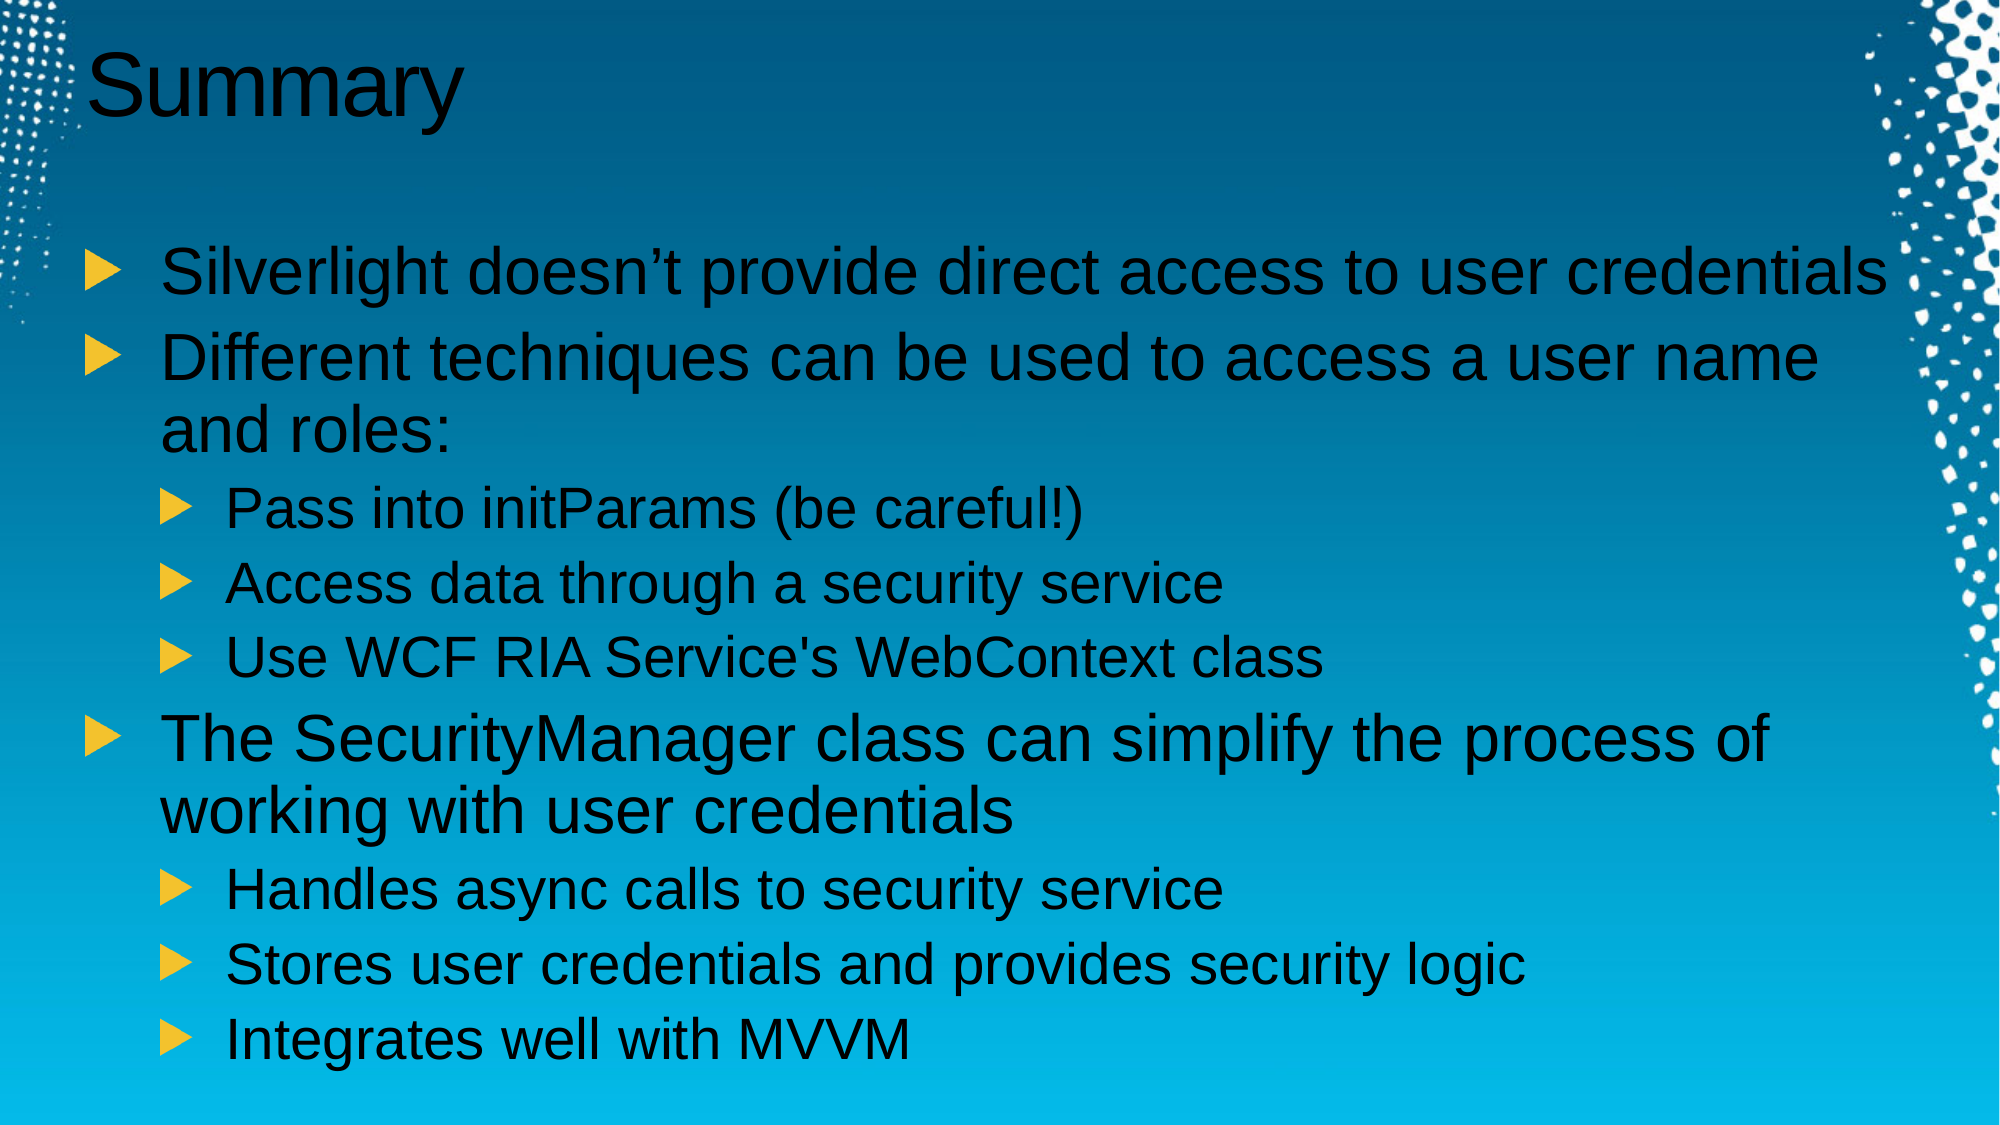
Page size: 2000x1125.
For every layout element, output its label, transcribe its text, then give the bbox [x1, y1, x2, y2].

picture [1596, 726, 1625, 760]
picture [1123, 573, 1148, 602]
picture [336, 879, 350, 908]
picture [574, 954, 578, 983]
picture [828, 1020, 861, 1058]
picture [913, 647, 938, 676]
picture [1914, 274, 1920, 291]
picture [29, 27, 38, 38]
picture [415, 954, 427, 983]
picture [1981, 604, 2000, 620]
picture [6, 97, 12, 105]
picture [1942, 269, 1953, 276]
picture [1995, 582, 2000, 595]
picture [230, 945, 260, 983]
picture [967, 954, 981, 983]
title Summary [85, 37, 1914, 138]
picture [551, 879, 555, 908]
picture [336, 954, 360, 983]
picture [1945, 213, 1955, 220]
picture [691, 954, 695, 983]
picture [1563, 726, 1589, 760]
picture [1972, 312, 1985, 322]
picture [1963, 278, 1976, 291]
picture [58, 32, 66, 41]
picture [1376, 714, 1381, 760]
picture [996, 879, 1021, 920]
picture [0, 24, 9, 33]
picture [674, 1023, 686, 1058]
picture [667, 726, 699, 760]
picture [625, 954, 638, 983]
picture [342, 726, 371, 760]
picture [433, 954, 437, 983]
picture [359, 573, 381, 602]
picture [1195, 647, 1217, 676]
picture [869, 1020, 906, 1058]
picture [0, 40, 9, 45]
picture [989, 726, 1015, 760]
picture [1193, 954, 1215, 983]
picture [867, 726, 899, 760]
picture [1133, 647, 1155, 676]
picture [705, 1029, 716, 1058]
picture [1167, 573, 1189, 602]
picture [720, 948, 732, 983]
picture [778, 879, 803, 908]
picture [410, 799, 454, 832]
picture [504, 798, 520, 832]
picture [1254, 954, 1276, 983]
picture [680, 647, 684, 676]
picture [819, 726, 845, 760]
picture [1958, 445, 1968, 460]
picture [33, 116, 40, 124]
list Silverlight doesn’t provide direct access to user credentials Different techniques can be used to access a user name and roles: Pass into initParams (be careful!) Access data through a security service Use WCF RIA Service's WebContext class The SecurityManager class can simplify the process of working with user credentials Handles async calls to security service Stores user credentials and provides security logic Integrates well with MVVM [85, 237, 1914, 562]
picture [1101, 943, 1105, 983]
picture [918, 573, 930, 602]
picture [18, 0, 29, 6]
picture [592, 954, 616, 983]
picture [1955, 246, 1965, 256]
picture [1946, 155, 1961, 167]
picture [276, 1023, 288, 1058]
picture [161, 489, 190, 523]
picture [658, 879, 685, 908]
picture [628, 879, 650, 908]
picture [347, 638, 398, 676]
picture [10, 69, 17, 78]
picture [161, 870, 190, 904]
picture [1302, 727, 1331, 774]
picture [996, 573, 1021, 614]
picture [696, 573, 709, 602]
picture [266, 948, 278, 983]
picture [1932, 235, 1943, 241]
picture [899, 791, 914, 832]
picture [1073, 879, 1097, 908]
picture [1993, 321, 2000, 339]
picture [551, 799, 567, 832]
picture [572, 799, 576, 832]
picture [951, 879, 955, 908]
picture [562, 879, 573, 908]
picture [1123, 879, 1148, 908]
picture [448, 638, 474, 676]
picture [16, 22, 23, 34]
picture [1044, 879, 1066, 908]
picture [1963, 335, 1972, 344]
picture [1469, 727, 1474, 774]
picture [866, 799, 870, 832]
picture [519, 879, 544, 920]
picture [271, 879, 298, 908]
picture [9, 84, 15, 91]
picture [212, 798, 241, 832]
picture [797, 954, 819, 983]
picture [251, 799, 255, 832]
picture [414, 727, 430, 760]
picture [561, 567, 573, 602]
picture [54, 76, 60, 83]
picture [842, 954, 869, 983]
picture [388, 573, 410, 602]
picture [697, 798, 723, 832]
picture [1633, 727, 1659, 760]
picture [459, 879, 486, 908]
picture [1988, 691, 2000, 709]
picture [1196, 573, 1221, 602]
picture [1221, 727, 1226, 774]
picture [1106, 573, 1110, 602]
picture [298, 716, 333, 760]
picture [593, 726, 625, 760]
picture [368, 954, 390, 983]
picture [855, 879, 879, 908]
picture [1952, 502, 1967, 516]
picture [509, 954, 513, 983]
picture [1992, 438, 2000, 448]
picture [647, 647, 672, 676]
picture [1922, 200, 1934, 207]
picture [934, 798, 966, 832]
picture [741, 573, 752, 602]
picture [704, 727, 722, 760]
picture [554, 638, 589, 676]
picture [284, 954, 309, 983]
picture [1411, 726, 1440, 760]
picture [47, 0, 57, 10]
picture [1071, 726, 1088, 760]
picture [1920, 257, 1932, 264]
picture [404, 638, 437, 676]
picture [1898, 188, 1912, 198]
picture [305, 879, 309, 908]
picture [433, 573, 447, 602]
picture [38, 74, 47, 80]
picture [937, 727, 963, 760]
picture [547, 1029, 571, 1058]
picture [357, 799, 375, 832]
picture [451, 727, 455, 760]
picture [936, 879, 940, 908]
picture [1926, 344, 1939, 358]
picture [759, 873, 771, 908]
picture [826, 573, 848, 602]
picture [702, 954, 713, 983]
picture [409, 1023, 421, 1058]
picture [1083, 641, 1095, 676]
picture [1941, 324, 1952, 332]
picture [1194, 726, 1209, 760]
picture [86, 716, 119, 755]
picture [790, 798, 808, 832]
picture [1935, 379, 1948, 391]
picture [497, 567, 509, 602]
picture [33, 0, 42, 10]
picture [751, 954, 778, 983]
picture [741, 647, 763, 676]
picture [580, 562, 584, 602]
picture [1101, 647, 1126, 676]
picture [1270, 647, 1292, 676]
picture [1978, 517, 1987, 527]
picture [812, 786, 817, 832]
picture [1955, 557, 1965, 573]
picture [954, 647, 970, 676]
picture [1023, 726, 1055, 760]
picture [242, 726, 271, 760]
picture [297, 573, 319, 602]
picture [427, 1029, 451, 1058]
picture [378, 1029, 405, 1058]
picture [887, 954, 898, 983]
picture [1974, 683, 1985, 694]
picture [1970, 426, 1980, 436]
picture [328, 1029, 349, 1070]
picture [1968, 481, 1978, 492]
picture [1237, 647, 1264, 676]
picture [694, 1018, 698, 1058]
picture [1982, 714, 1993, 729]
picture [888, 879, 910, 908]
picture [753, 798, 782, 832]
picture [1963, 589, 1976, 607]
picture [918, 879, 930, 908]
picture [316, 879, 327, 908]
picture [43, 42, 49, 53]
picture [459, 1029, 481, 1058]
picture [86, 335, 119, 374]
picture [1892, 212, 1902, 216]
picture [1980, 460, 1987, 469]
picture [28, 42, 36, 53]
picture [355, 868, 359, 908]
picture [989, 954, 993, 983]
picture [3, 10, 11, 18]
picture [0, 155, 5, 163]
picture [888, 573, 910, 602]
picture [1044, 573, 1066, 602]
picture [466, 573, 493, 602]
picture [502, 727, 531, 774]
picture [17, 129, 23, 136]
picture [318, 954, 322, 983]
picture [31, 131, 37, 138]
picture [777, 573, 804, 602]
picture [161, 1020, 190, 1054]
picture [1753, 714, 1768, 760]
picture [231, 870, 261, 908]
picture [446, 954, 468, 983]
picture [1925, 87, 1941, 99]
picture [18, 13, 26, 19]
picture [541, 716, 583, 760]
picture [583, 879, 605, 908]
picture [231, 638, 261, 676]
picture [1914, 308, 1929, 326]
picture [1064, 647, 1075, 676]
picture [45, 16, 55, 24]
picture [1456, 954, 1469, 983]
picture [936, 573, 940, 602]
picture [161, 639, 190, 672]
picture [294, 1029, 318, 1058]
picture [875, 798, 891, 832]
picture [524, 1029, 541, 1058]
picture [162, 799, 206, 832]
picture [1073, 573, 1098, 602]
picture [55, 62, 62, 69]
picture [706, 727, 731, 774]
picture [730, 562, 734, 602]
picture [13, 41, 25, 49]
picture [1062, 727, 1066, 760]
picture [609, 638, 639, 676]
picture [452, 562, 456, 602]
picture [658, 799, 662, 832]
picture [257, 1029, 268, 1058]
picture [1963, 535, 1977, 550]
picture [1889, 152, 1901, 166]
picture [1960, 392, 1970, 403]
picture [826, 879, 848, 908]
picture [1950, 359, 1960, 366]
picture [322, 799, 326, 832]
picture [613, 573, 617, 602]
picture [360, 1029, 364, 1058]
picture [273, 786, 297, 832]
picture [1174, 726, 1190, 760]
picture [732, 799, 736, 832]
picture [1973, 368, 1982, 380]
picture [985, 799, 1011, 832]
picture [24, 72, 32, 79]
picture [619, 798, 648, 832]
picture [1972, 570, 1986, 583]
picture [978, 638, 1011, 676]
picture [716, 879, 738, 908]
picture [246, 1029, 250, 1058]
picture [1935, 431, 1946, 449]
picture [1020, 647, 1045, 676]
picture [86, 250, 119, 289]
picture [1919, 367, 1930, 378]
picture [414, 879, 436, 908]
picture [904, 727, 930, 760]
picture [857, 638, 908, 676]
picture [56, 47, 64, 55]
picture [1969, 625, 1985, 642]
picture [359, 799, 384, 846]
picture [30, 14, 40, 23]
picture [1038, 954, 1063, 983]
picture [1501, 954, 1523, 983]
picture [1983, 404, 1992, 414]
picture [1988, 547, 2000, 561]
picture [1957, 187, 1971, 200]
picture [163, 716, 198, 760]
picture [1948, 413, 1958, 424]
picture [1994, 382, 2000, 391]
picture [907, 954, 920, 983]
picture [951, 573, 955, 602]
picture [1921, 0, 1934, 8]
picture [980, 873, 992, 908]
picture [268, 573, 290, 602]
picture [1299, 647, 1321, 676]
picture [1147, 954, 1169, 983]
picture [1082, 954, 1095, 983]
picture [1925, 141, 1935, 155]
picture [1107, 879, 1111, 908]
picture [632, 727, 636, 760]
picture [1008, 954, 1033, 983]
picture [326, 573, 351, 602]
picture [1196, 879, 1220, 908]
picture [586, 799, 612, 832]
picture [484, 719, 499, 760]
picture [1478, 726, 1496, 760]
picture [41, 59, 48, 67]
picture [1935, 177, 1945, 189]
picture [1915, 109, 1924, 119]
picture [216, 726, 233, 760]
picture [1506, 727, 1510, 760]
picture [770, 647, 795, 676]
picture [814, 647, 836, 676]
picture [473, 791, 488, 832]
picture [1984, 349, 1992, 357]
picture [495, 786, 499, 832]
picture [1354, 719, 1369, 760]
picture [1458, 954, 1479, 995]
picture [855, 573, 880, 602]
picture [1115, 727, 1141, 760]
picture [1423, 954, 1448, 983]
picture [644, 943, 648, 983]
picture [876, 954, 880, 983]
picture [926, 943, 930, 983]
picture [1285, 954, 1297, 983]
picture [1347, 948, 1359, 983]
picture [16, 143, 21, 151]
picture [326, 1029, 339, 1058]
picture [11, 55, 21, 64]
picture [300, 647, 325, 676]
picture [515, 573, 542, 602]
picture [1363, 954, 1388, 995]
picture [1979, 657, 1995, 676]
picture [665, 573, 677, 602]
picture [161, 564, 190, 598]
picture [1317, 954, 1321, 983]
picture [620, 1029, 641, 1058]
picture [1911, 223, 1918, 230]
picture [631, 573, 656, 602]
picture [227, 564, 262, 602]
picture [271, 647, 293, 676]
picture [946, 636, 951, 676]
picture [1167, 879, 1189, 908]
picture [500, 638, 531, 676]
picture [1161, 641, 1173, 676]
picture [780, 727, 784, 760]
picture [1929, 27, 1945, 45]
picture [503, 1029, 524, 1058]
picture [33, 88, 42, 97]
picture [1991, 747, 2000, 765]
picture [1914, 164, 1923, 177]
picture [1222, 954, 1246, 983]
picture [1953, 301, 1962, 312]
picture [1946, 525, 1956, 533]
picture [1991, 637, 2000, 652]
picture [544, 954, 566, 983]
picture [161, 945, 190, 979]
picture [1942, 465, 1958, 483]
picture [789, 1020, 822, 1058]
picture [696, 647, 721, 676]
picture [641, 1029, 658, 1058]
picture [382, 879, 406, 908]
picture [1928, 399, 1939, 415]
picture [1930, 291, 1941, 297]
picture [980, 567, 992, 602]
picture [379, 726, 405, 760]
picture [476, 954, 500, 983]
picture [591, 573, 602, 602]
picture [435, 727, 439, 760]
picture [1719, 726, 1748, 760]
picture [641, 726, 658, 760]
picture [1053, 647, 1057, 676]
picture [1165, 727, 1169, 760]
picture [331, 798, 347, 832]
picture [492, 879, 514, 908]
picture [1115, 954, 1139, 983]
picture [1938, 122, 1950, 133]
picture [683, 573, 687, 602]
picture [1230, 726, 1248, 760]
picture [698, 573, 719, 614]
picture [827, 798, 856, 832]
picture [1990, 492, 2000, 505]
picture [26, 57, 34, 68]
picture [741, 726, 770, 760]
picture [1284, 714, 1299, 760]
picture [1303, 954, 1307, 983]
picture [42, 31, 53, 39]
picture [743, 1020, 780, 1058]
picture [34, 101, 43, 111]
picture [1667, 727, 1693, 760]
picture [1935, 0, 2000, 306]
picture [207, 714, 212, 760]
picture [1526, 726, 1555, 760]
picture [657, 954, 681, 983]
picture [1385, 726, 1402, 760]
picture [957, 954, 961, 995]
